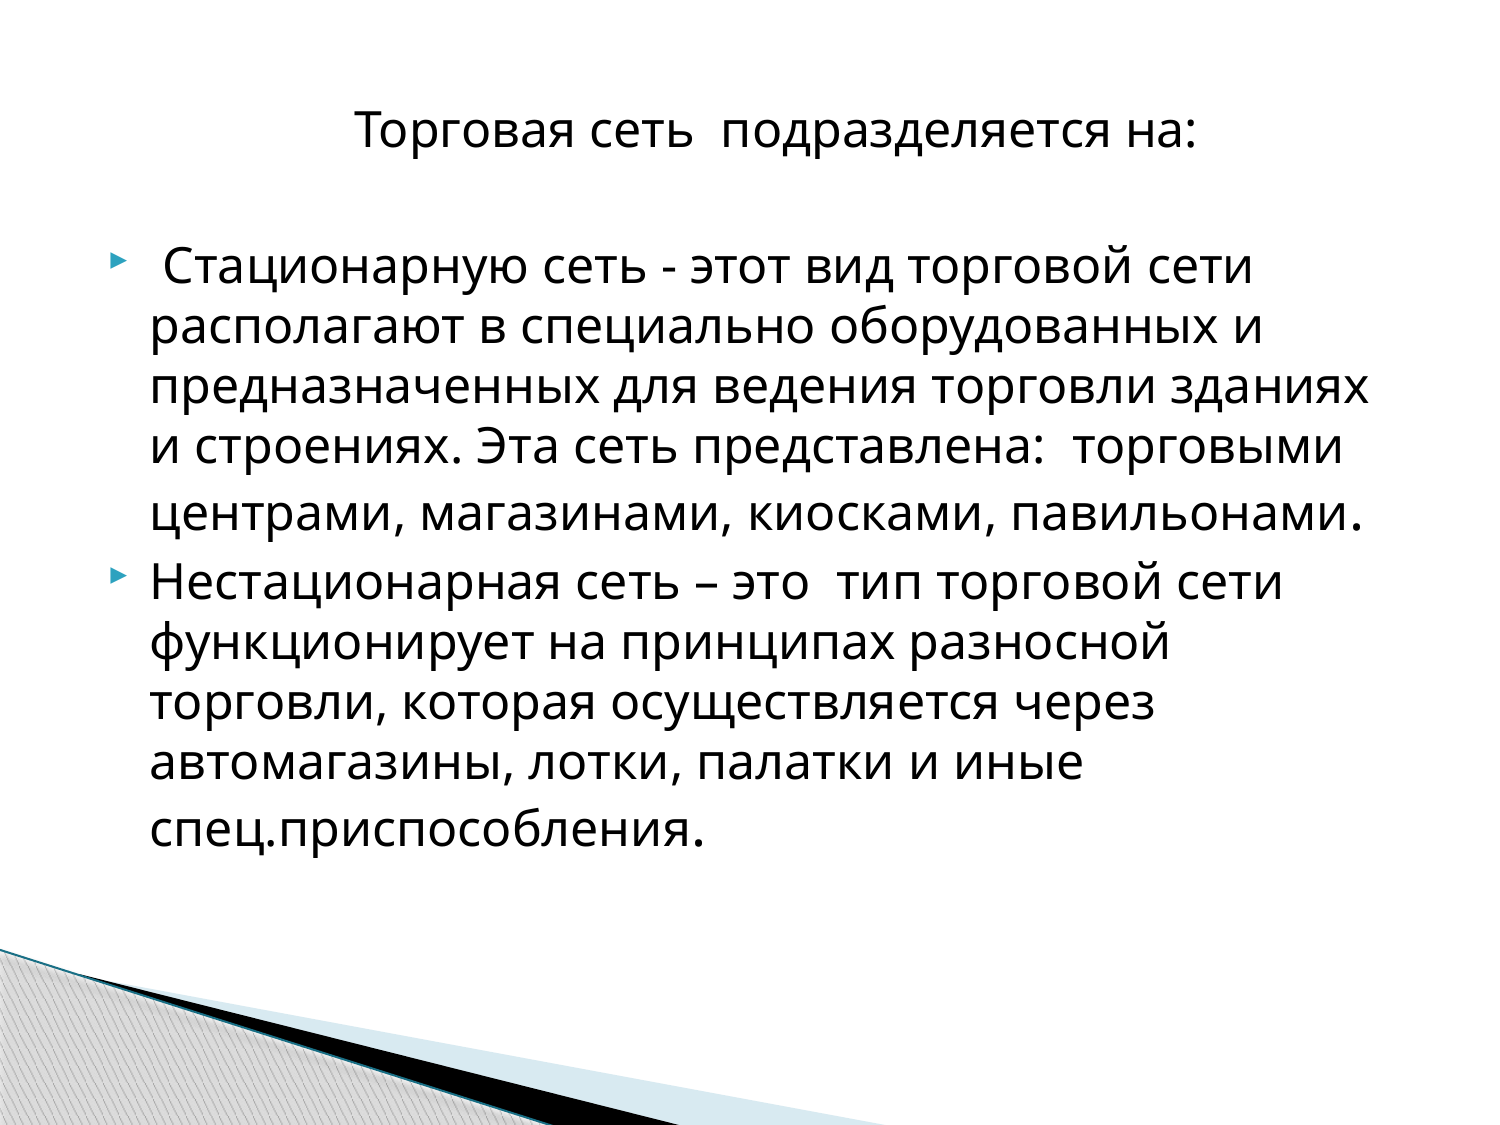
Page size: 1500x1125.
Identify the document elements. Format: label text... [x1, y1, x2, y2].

list Торговая сеть подразделяется на: Стационарную сеть - этот вид торговой сети располагают в специально оборудованных и предназначенных для ведения торговли зданиях и строениях. Эта сеть представлена: торговыми центрами, магазинами, киосками, павильонами. Нестационарная сеть – это тип торговой сети функционирует на принципах разносной торговли, которая осуществляется через автомагазины, лотки, палатки и иные спец.приспособления. [75, 90, 1425, 1005]
